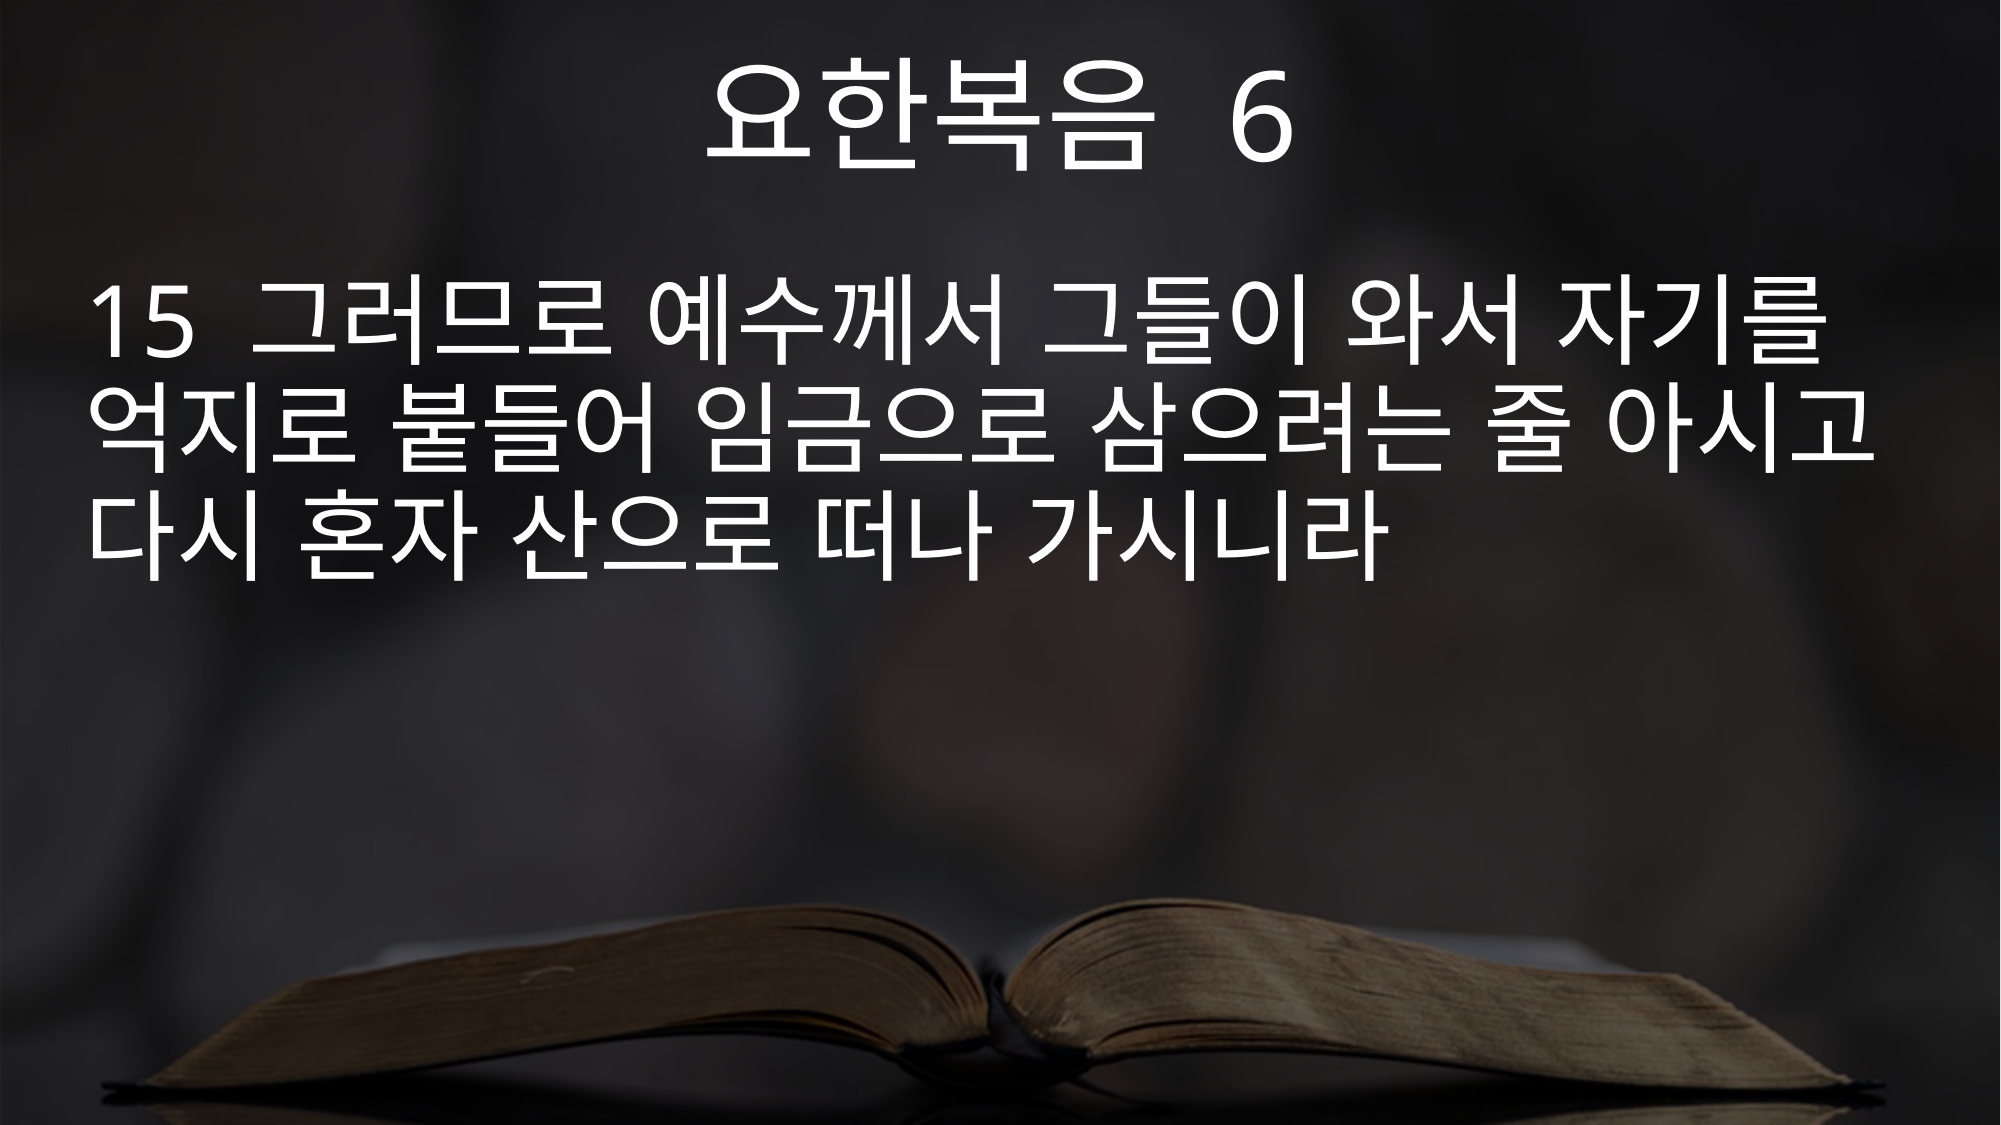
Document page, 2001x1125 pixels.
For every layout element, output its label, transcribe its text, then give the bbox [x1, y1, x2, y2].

picture [0, 0, 2001, 1125]
footer 요한복음 6 [0, 32, 2000, 192]
list 15 그러므로 예수께서 그들이 와서 자기를 억지로 붙들어 임금으로 삼으려는 줄 아시고 다시 혼자 산으로 떠나 가시니라 [69, 263, 1953, 423]
